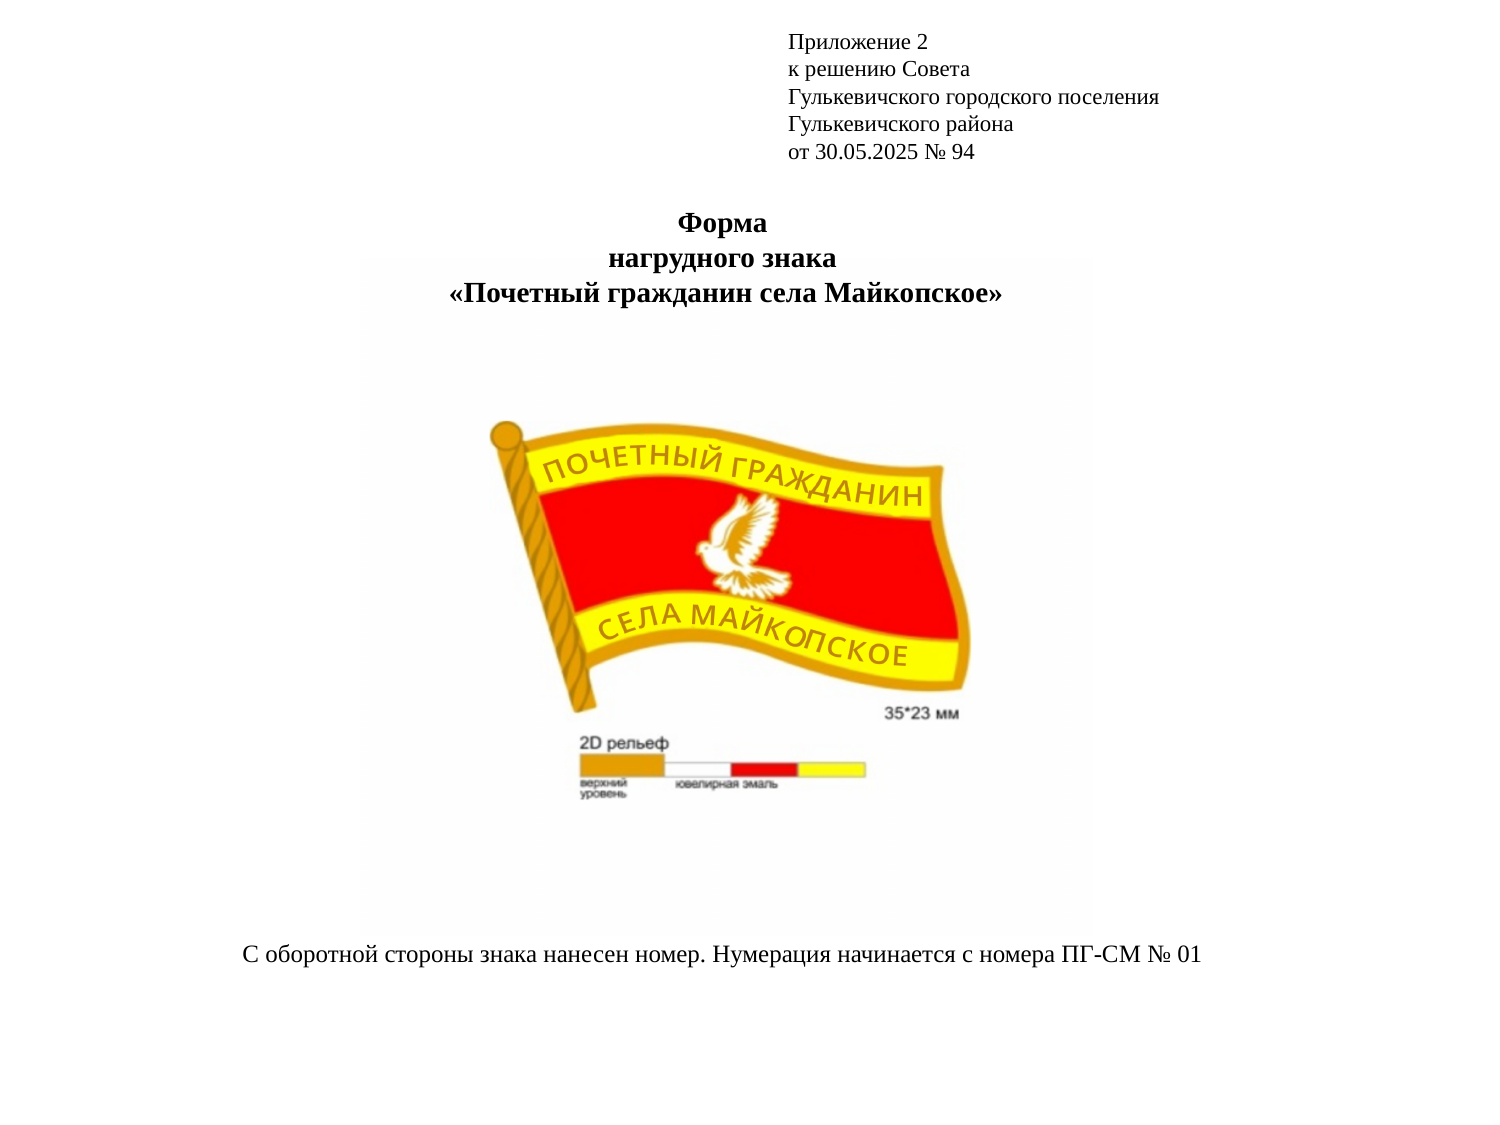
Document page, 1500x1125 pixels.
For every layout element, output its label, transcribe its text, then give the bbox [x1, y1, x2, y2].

text_box Приложение 2 к решению Совета Гулькевичского городского поселения Гулькевичского района от 30.05.2025 № 94 [773, 18, 1500, 171]
text_box Форма нагрудного знака «Почетный гражданин села Майкопское» [360, 160, 1093, 257]
text_box С оборотной стороны знака нанесен номер. Нумерация начинается с номера ПГ-СМ № 01 [227, 905, 1258, 976]
picture [359, 257, 1093, 936]
